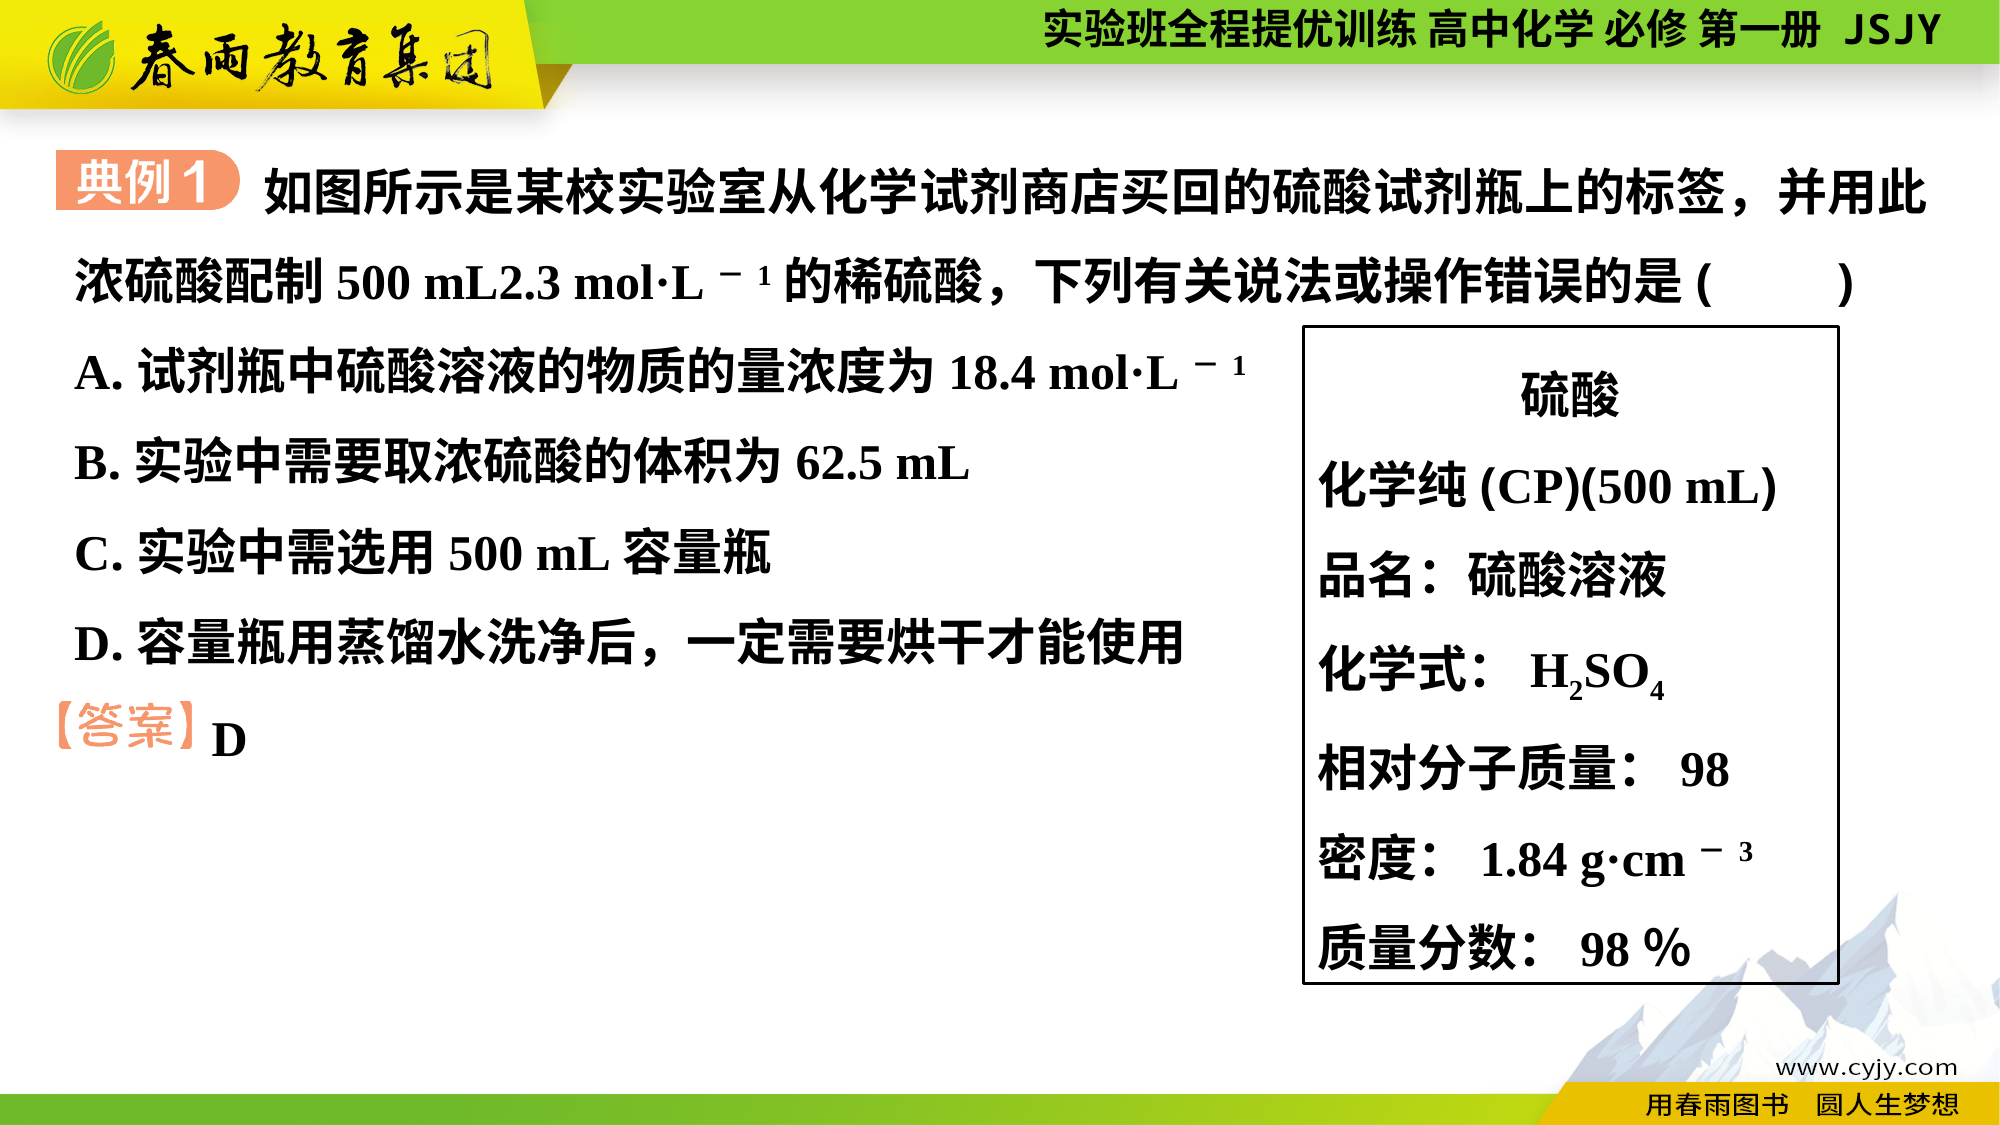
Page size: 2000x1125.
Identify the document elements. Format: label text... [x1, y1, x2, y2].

list 如图所示是某校实验室从化学试剂商店买回的硫酸试剂瓶上的标签，并用此浓硫酸配制500 mL2.3 mol·L－1的稀硫酸，下列有关说法或操作错误的是( ) A.试剂瓶中硫酸溶液的物质的量浓度为18.4 mol·L－1 B.实验中需要取浓硫酸的体积为62.5 mL C.实验中需选用500 mL容量瓶 D.容量瓶用蒸馏水洗净后，一定需要烘干才能使用 [59, 122, 1944, 668]
text_box 硫酸 化学纯(CP)(500 mL) 品名：硫酸溶液 化学式：H2SO4 相对分子质量：98 密度：1.84 g·cm－3 质量分数：98％ [1303, 326, 1839, 668]
text_box D [59, 668, 1944, 774]
picture [0, 0, 2000, 1125]
text_box 硫酸 化学纯(CP)(500 mL) 品名：硫酸溶液 化学式：H2SO4 相对分子质量：98 密度：1.84 g·cm－3 质量分数：98％ [1303, 774, 1839, 984]
